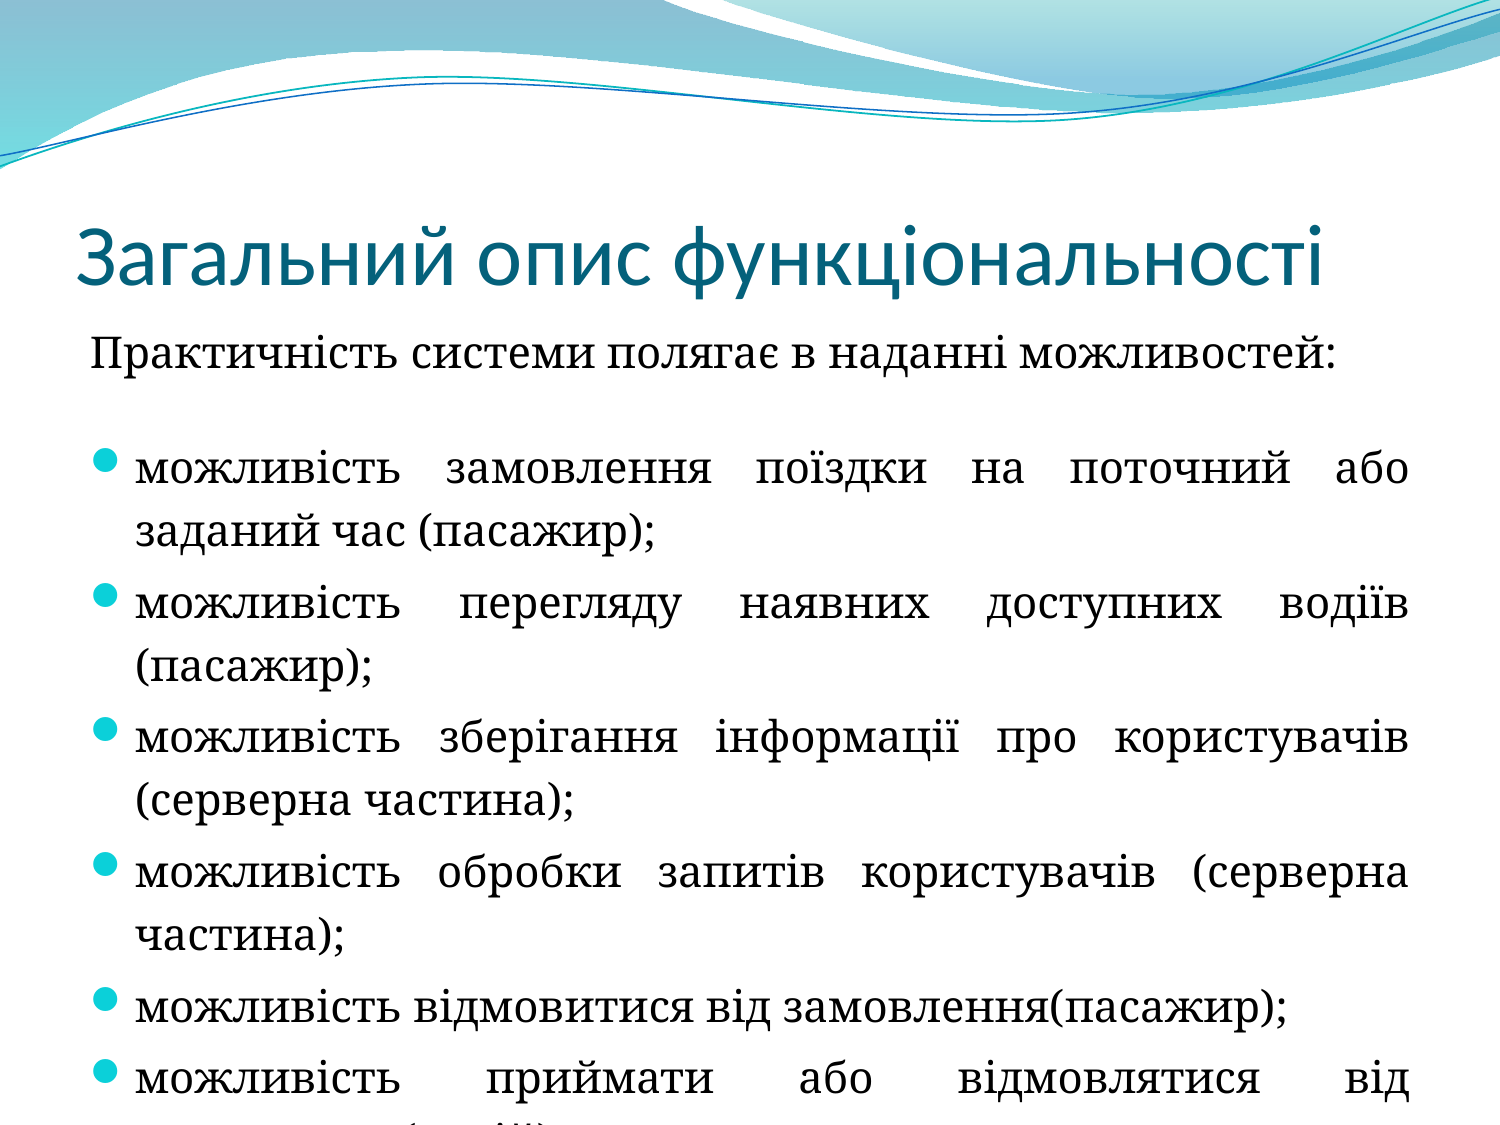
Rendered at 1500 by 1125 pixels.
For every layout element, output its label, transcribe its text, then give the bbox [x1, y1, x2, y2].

text_box Практичність системи полягає в наданні можливостей: [74, 317, 1425, 387]
title Загальний опис функціональності [75, 115, 1425, 303]
list можливість замовлення поїздки на поточний або заданий час (пасажир); можливість перегляду наявних доступних водіїв (пасажир); можливість зберігання інформації про користувачів (серверна частина); можливість обробки запитів користувачів (серверна частина); можливість відмовитися від замовлення(пасажир); можливість приймати або відмовлятися від замовлення(водій). [75, 421, 1425, 1038]
